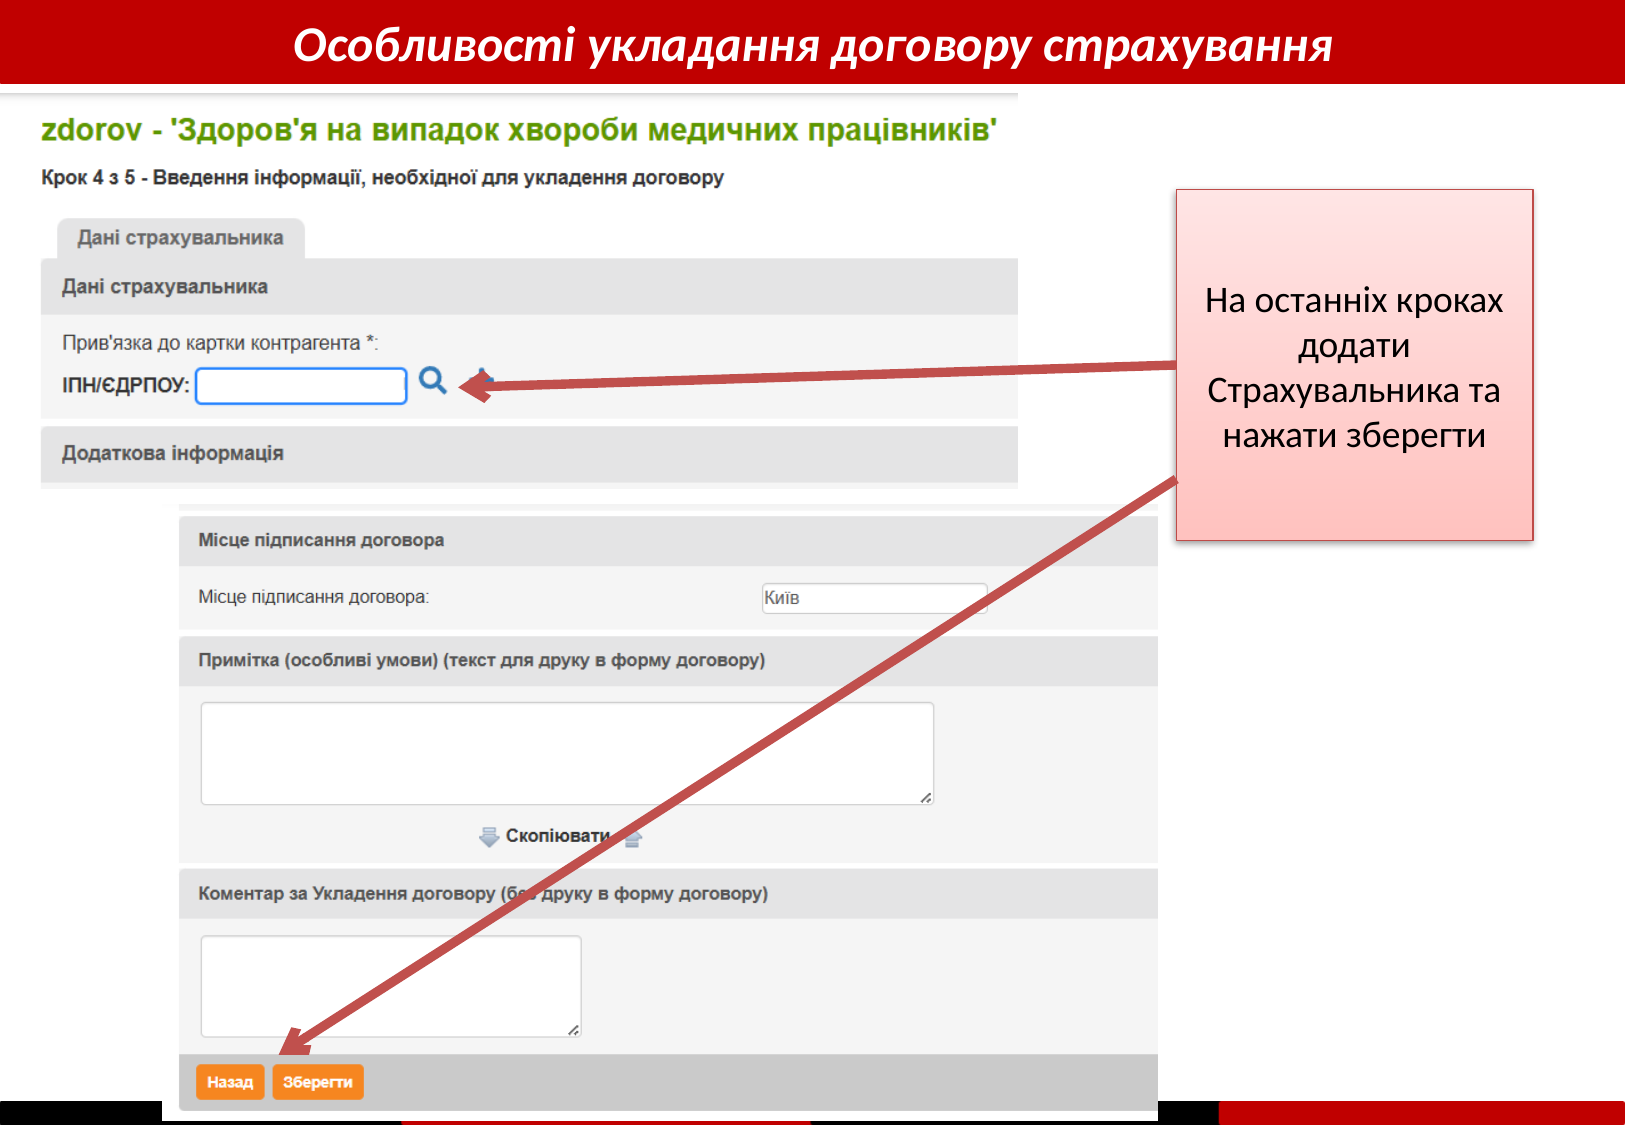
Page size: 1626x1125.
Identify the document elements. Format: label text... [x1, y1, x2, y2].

picture [0, 504, 1625, 1125]
text_box Особливості укладання договору страхування [0, 0, 1625, 84]
text_box На останніх кроках додати Страхувальника та нажати зберегти [1176, 189, 1534, 541]
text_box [278, 478, 1177, 1056]
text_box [457, 364, 1177, 388]
picture [0, 93, 1019, 489]
